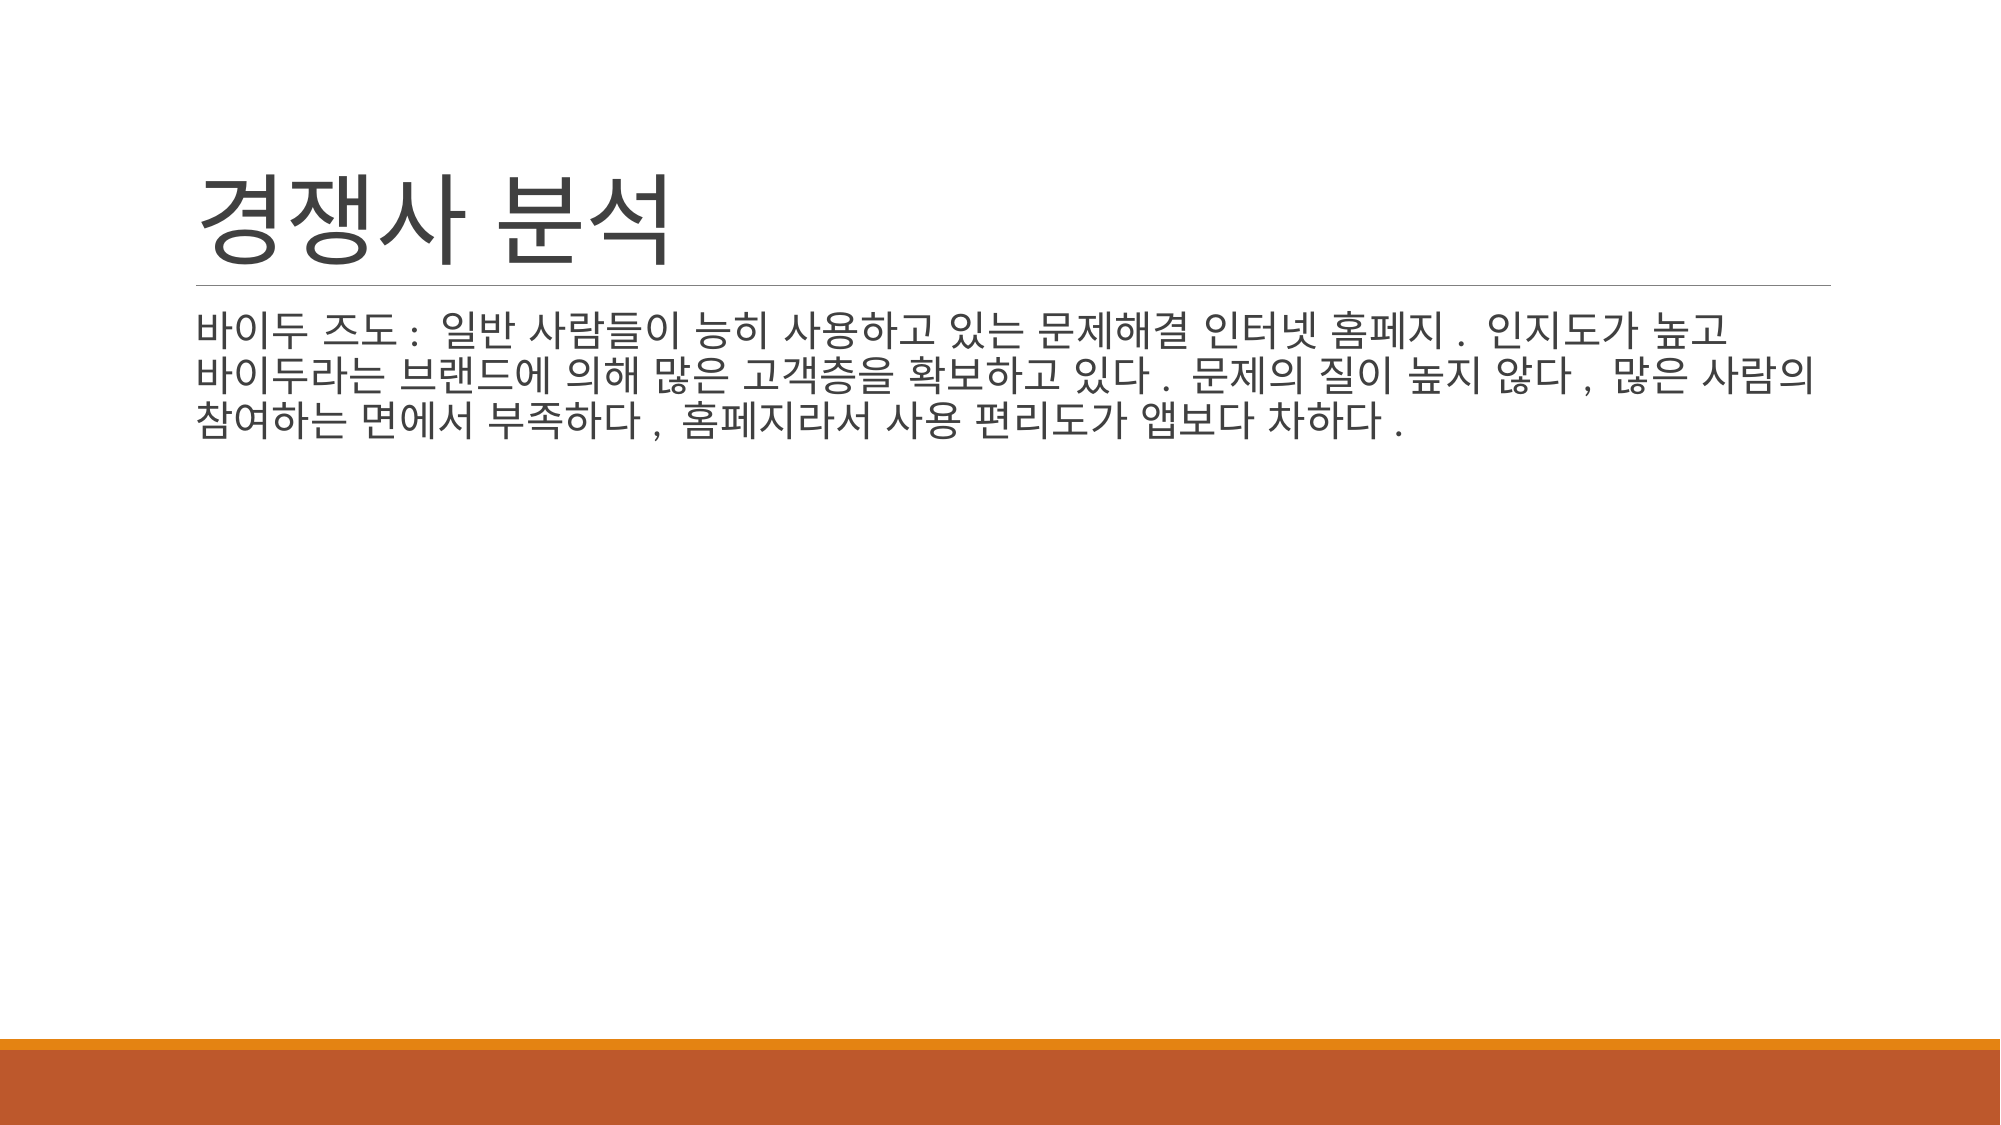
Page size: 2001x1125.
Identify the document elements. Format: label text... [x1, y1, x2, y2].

list 바이두 즈도: 일반 사람들이 능히 사용하고 있는 문제해결 인터넷 홈페지. 인지도가 높고 바이두라는 브랜드에 의해 많은 고객층을 확보하고 있다. 문제의 질이 높지 않다, 많은 사람의 참여하는 면에서 부족하다, 홈페지라서 사용 편리도가 앱보다 차하다. [180, 302, 1830, 963]
title 경쟁사 분석 [180, 47, 1830, 285]
